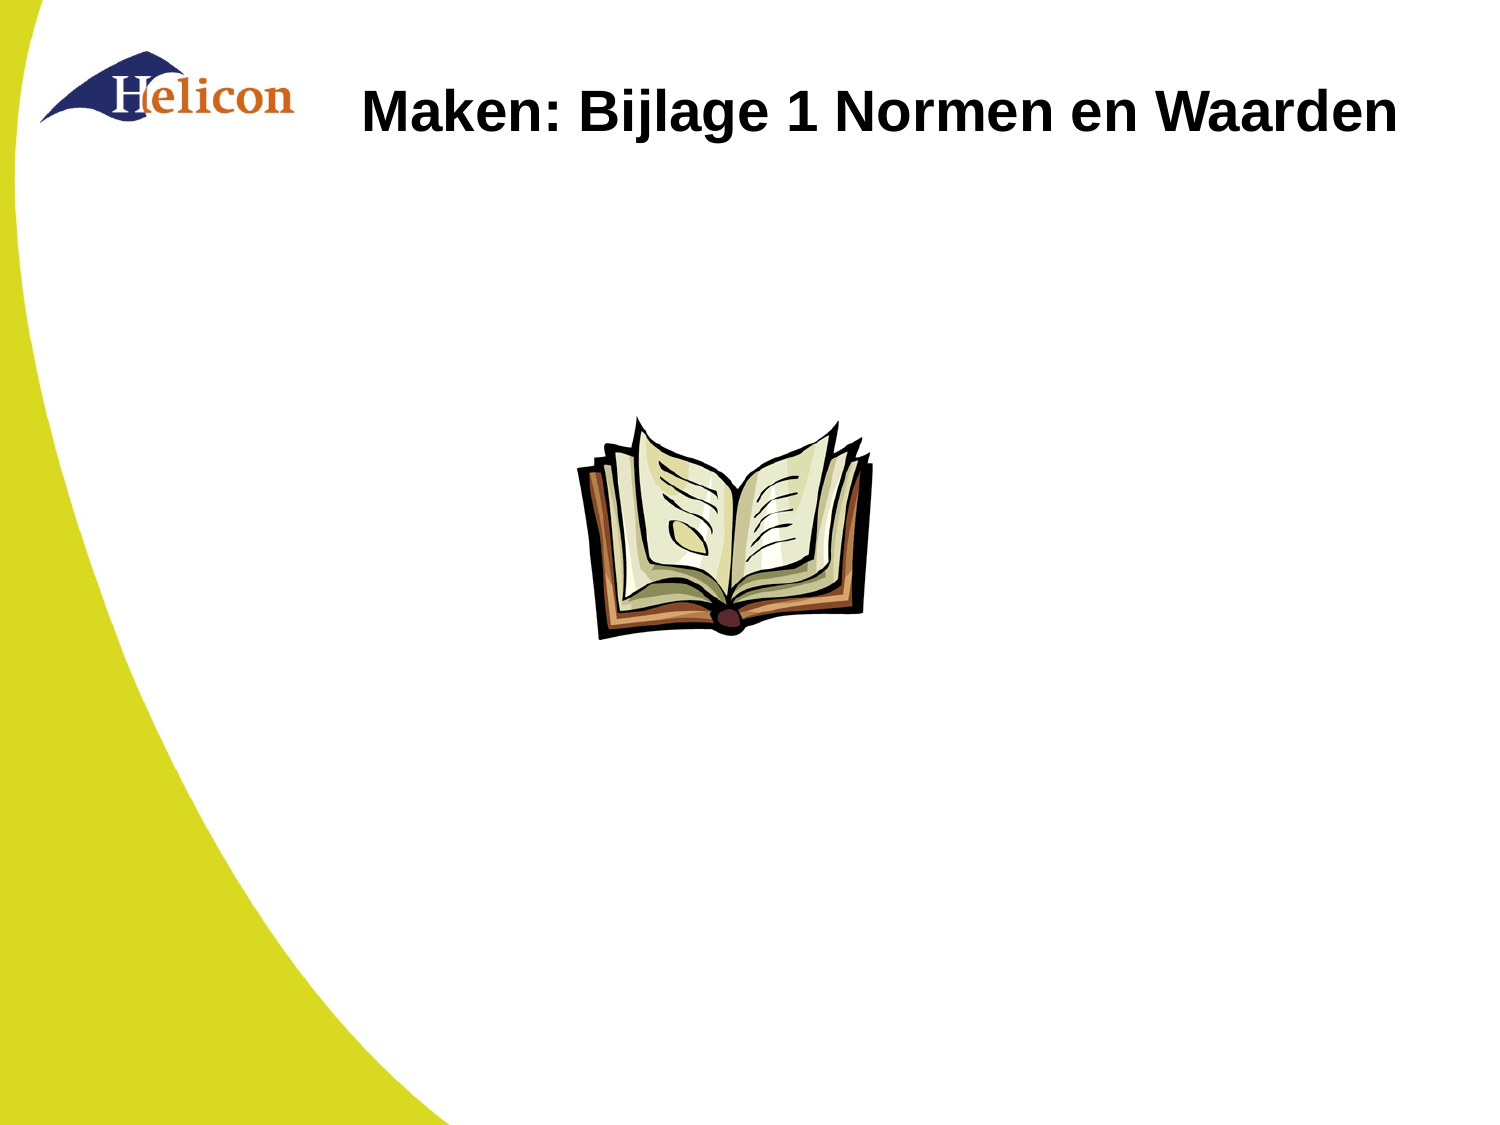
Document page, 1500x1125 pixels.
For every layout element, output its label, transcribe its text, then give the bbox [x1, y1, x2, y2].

title Maken: Bijlage 1 Normen en Waarden [324, 54, 1415, 161]
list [575, 416, 874, 641]
picture [0, 0, 1500, 1125]
